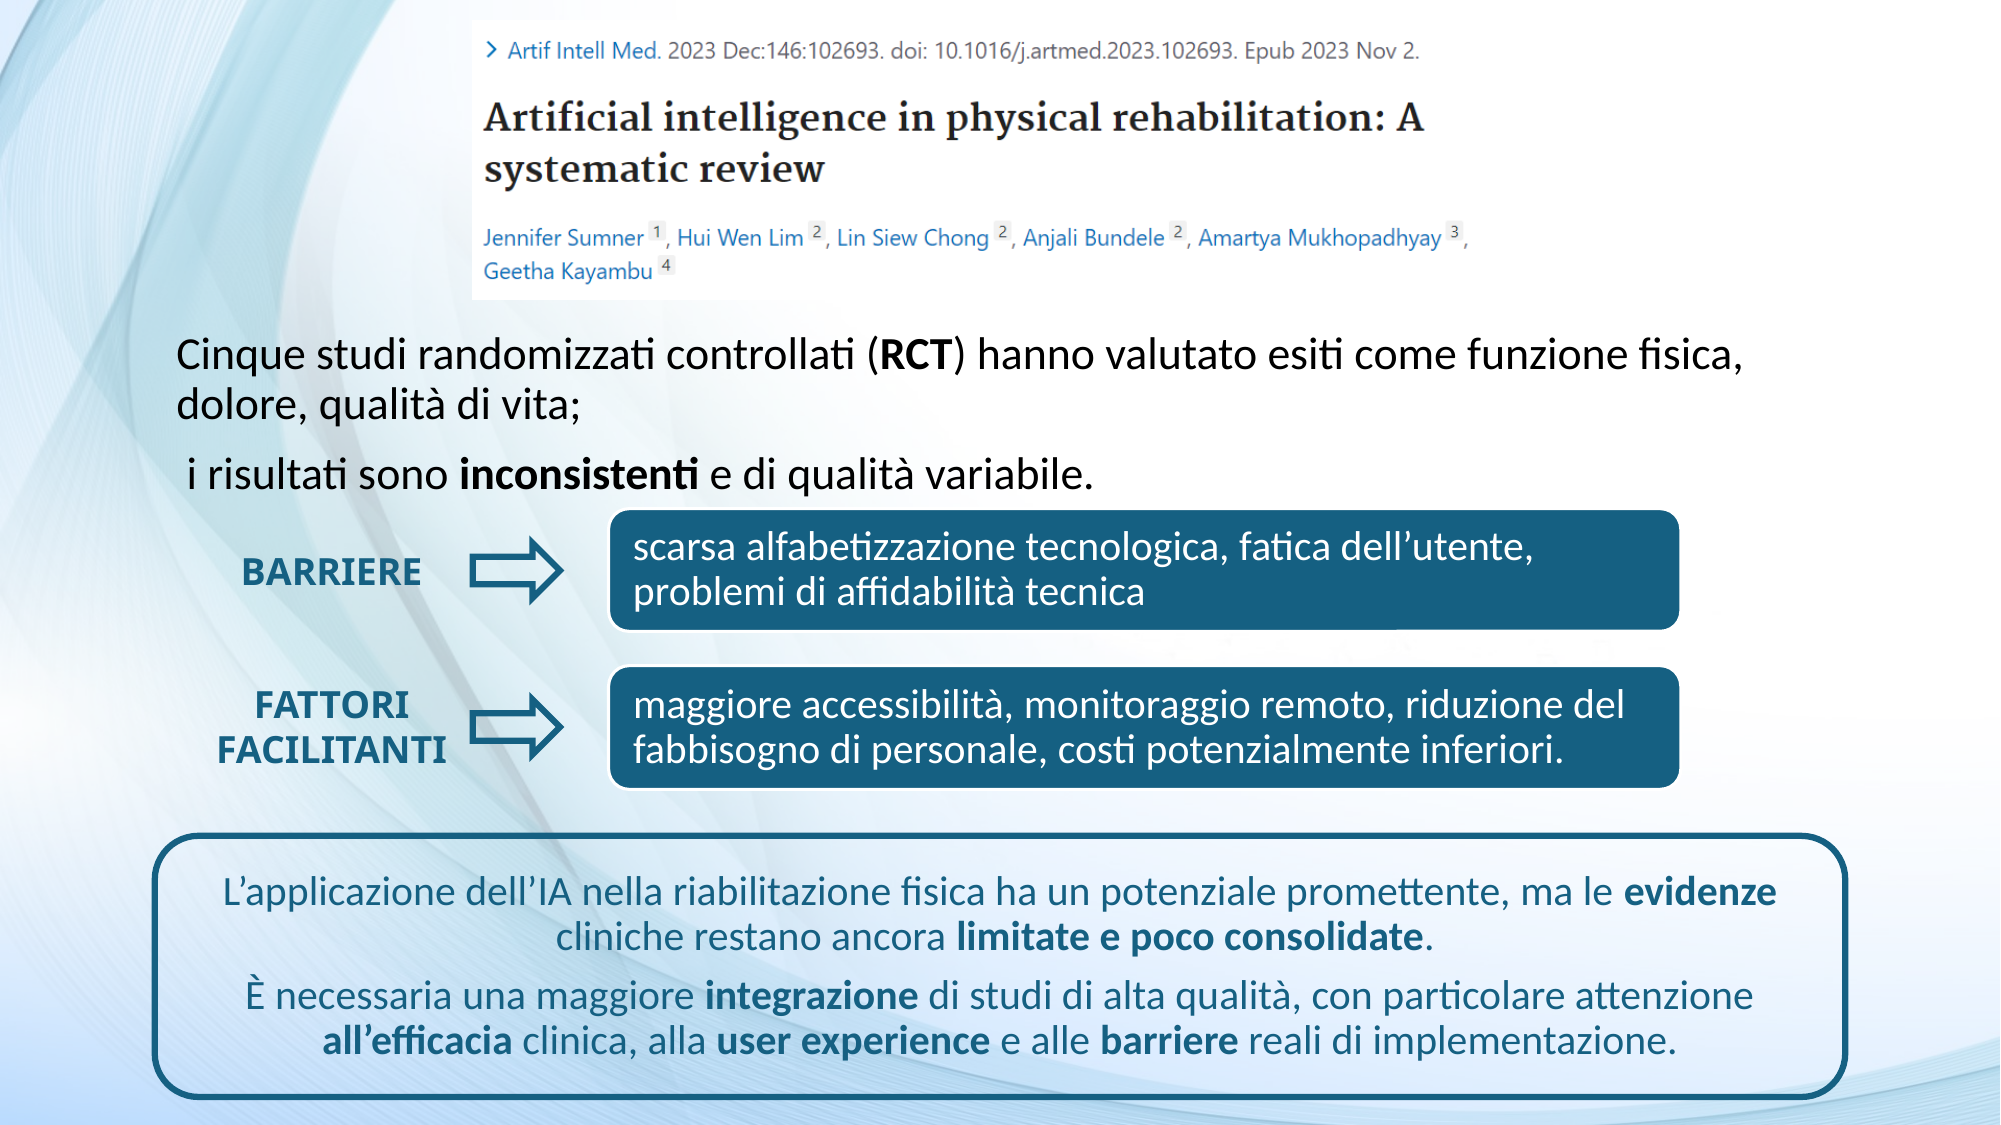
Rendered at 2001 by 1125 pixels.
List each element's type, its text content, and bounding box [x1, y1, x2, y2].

text_box FATTORI FACILITANTI [190, 673, 473, 779]
text_box [471, 695, 563, 759]
list Cinque studi randomizzati controllati (RCT) hanno valutato esiti come funzione fisica, dolore, qualità di vita; i risultati sono inconsistenti e di qualità variabile. [161, 323, 1887, 475]
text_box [608, 508, 1682, 632]
text_box BARRIERE [190, 540, 473, 600]
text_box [608, 665, 1682, 790]
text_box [154, 835, 1846, 1098]
text_box [471, 539, 563, 602]
picture [472, 19, 1528, 300]
